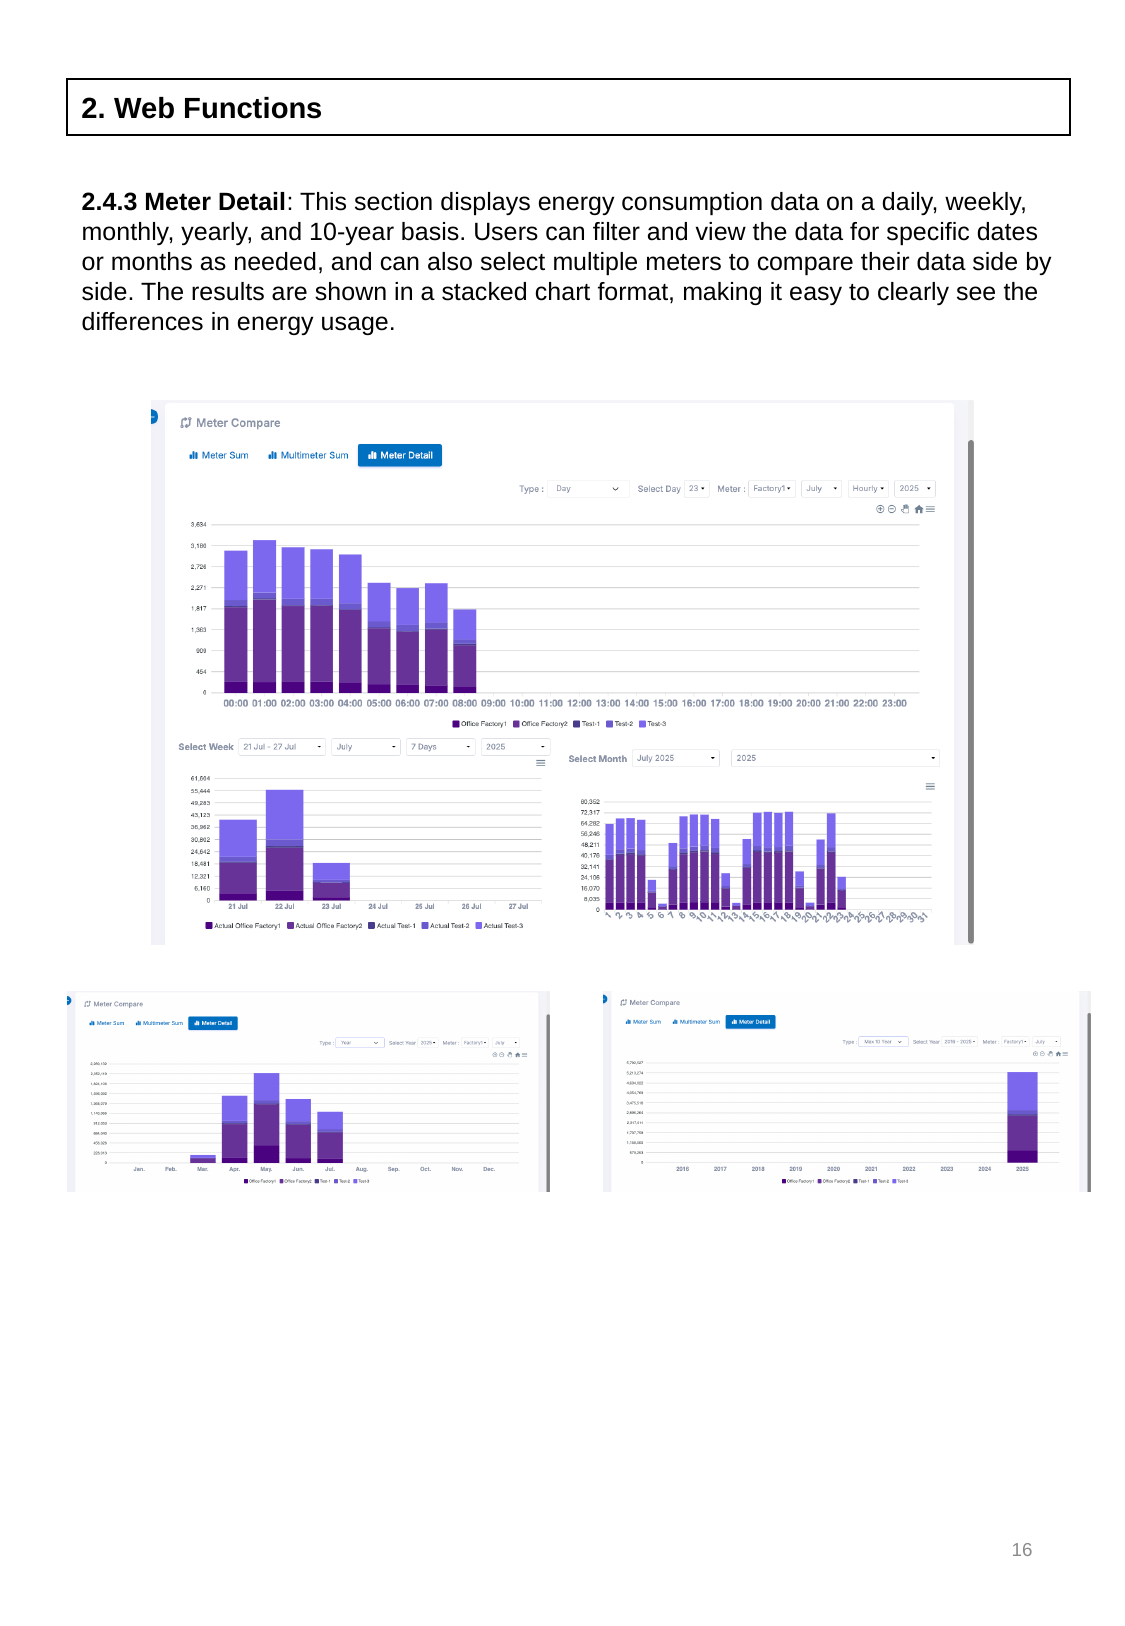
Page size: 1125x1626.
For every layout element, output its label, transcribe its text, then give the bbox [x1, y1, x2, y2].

text_box 2.4.3 Meter Detail: This section displays energy consumption data on a daily, weekly, monthly, yearly, and 10-year basis. Users can filter and view the data for specific dates or months as needed, and can also select multiple meters to compare their data side by side. The results are shown in a stacked chart format, making it easy to clearly see the differences in energy usage. [66, 178, 1071, 343]
picture [151, 400, 974, 945]
picture [602, 991, 1091, 1192]
text_box 2. Web Functions [66, 78, 1071, 136]
slide_number 16 [794, 1506, 1048, 1593]
picture [67, 991, 550, 1192]
